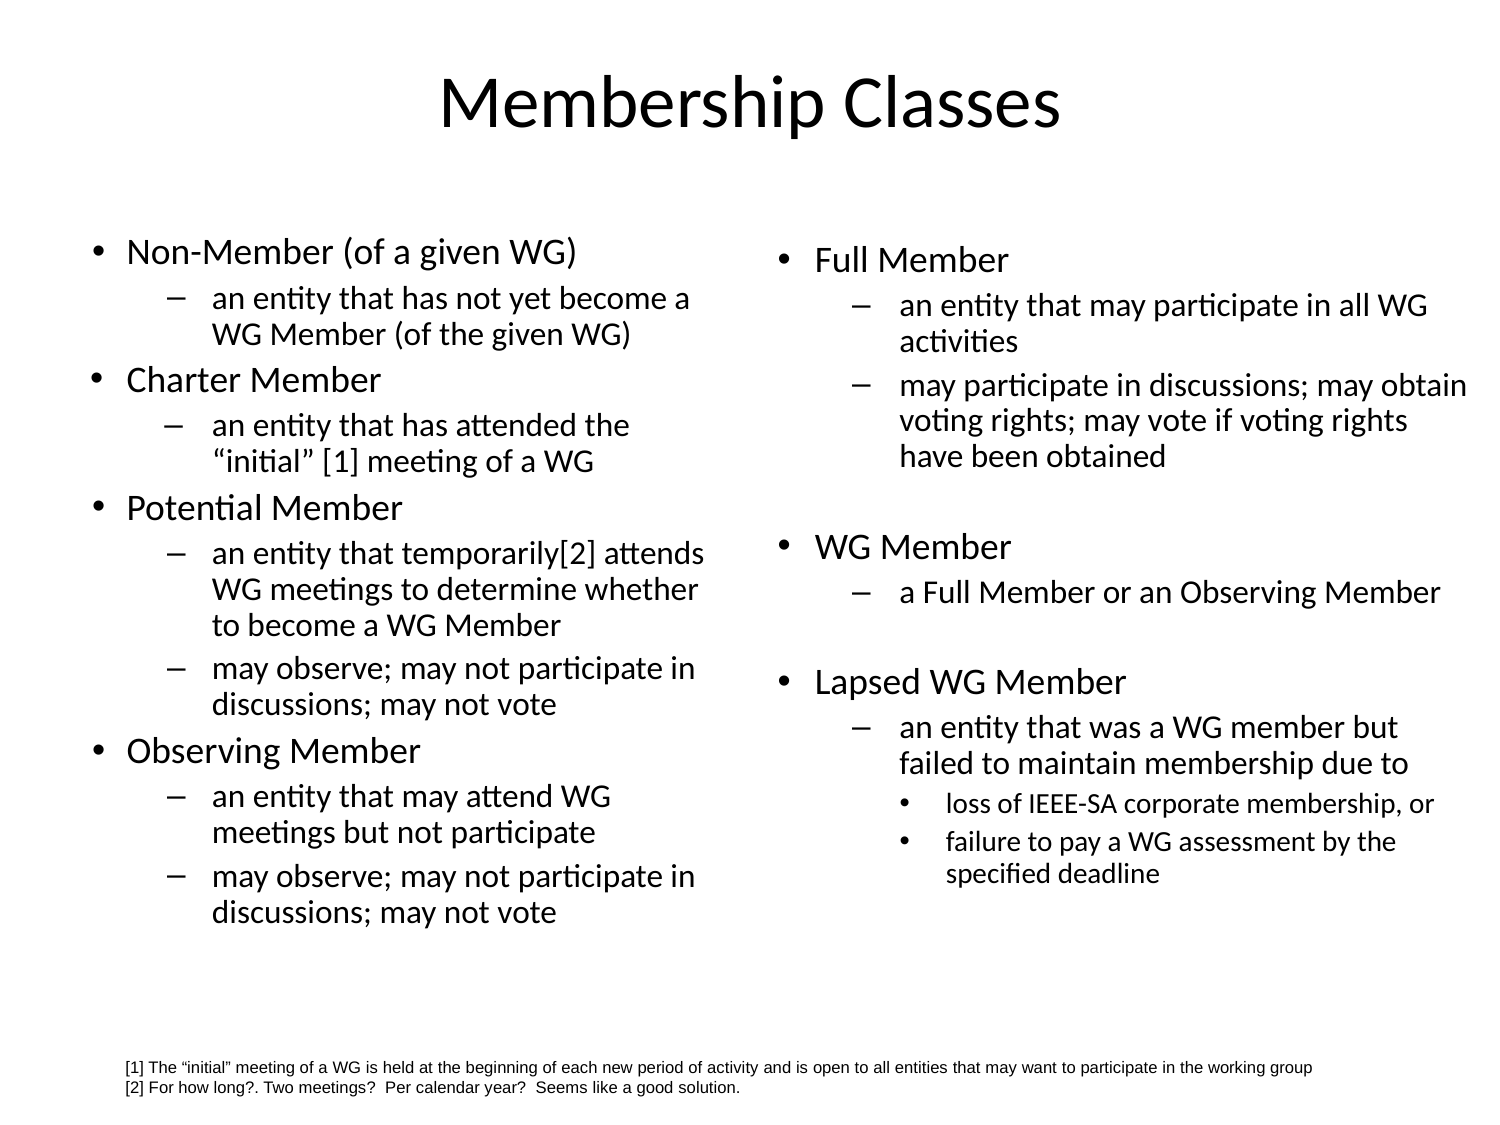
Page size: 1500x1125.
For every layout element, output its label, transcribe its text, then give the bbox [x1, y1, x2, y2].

title Membership Classes [75, 45, 1425, 151]
list Non-Member (of a given WG) an entity that has not yet become a WG Member (of the given WG) Charter Member an entity that has attended the “initial” [1] meeting of a WG Potential Member an entity that temporarily[2] attends WG meetings to determine whether to become a WG Member may observe; may not participate in discussions; may not vote Observing Member an entity that may attend WG meetings but not participate may observe; may not participate in discussions; may not vote [75, 224, 738, 968]
text_box [1] The “initial” meeting of a WG is held at the beginning of each new period of activity and is open to all entities that may want to participate in the working group [2] For how long?. Two meetings? Per calendar year? Seems like a good solution. [110, 1042, 1438, 1088]
list Full Member an entity that may participate in all WG activities may participate in discussions; may obtain voting rights; may vote if voting rights have been obtained WG Member a Full Member or an Observing Member Lapsed WG Member an entity that was a WG member but failed to maintain membership due to loss of IEEE-SA corporate membership, or failure to pay a WG assessment by the specified deadline [762, 224, 1487, 968]
